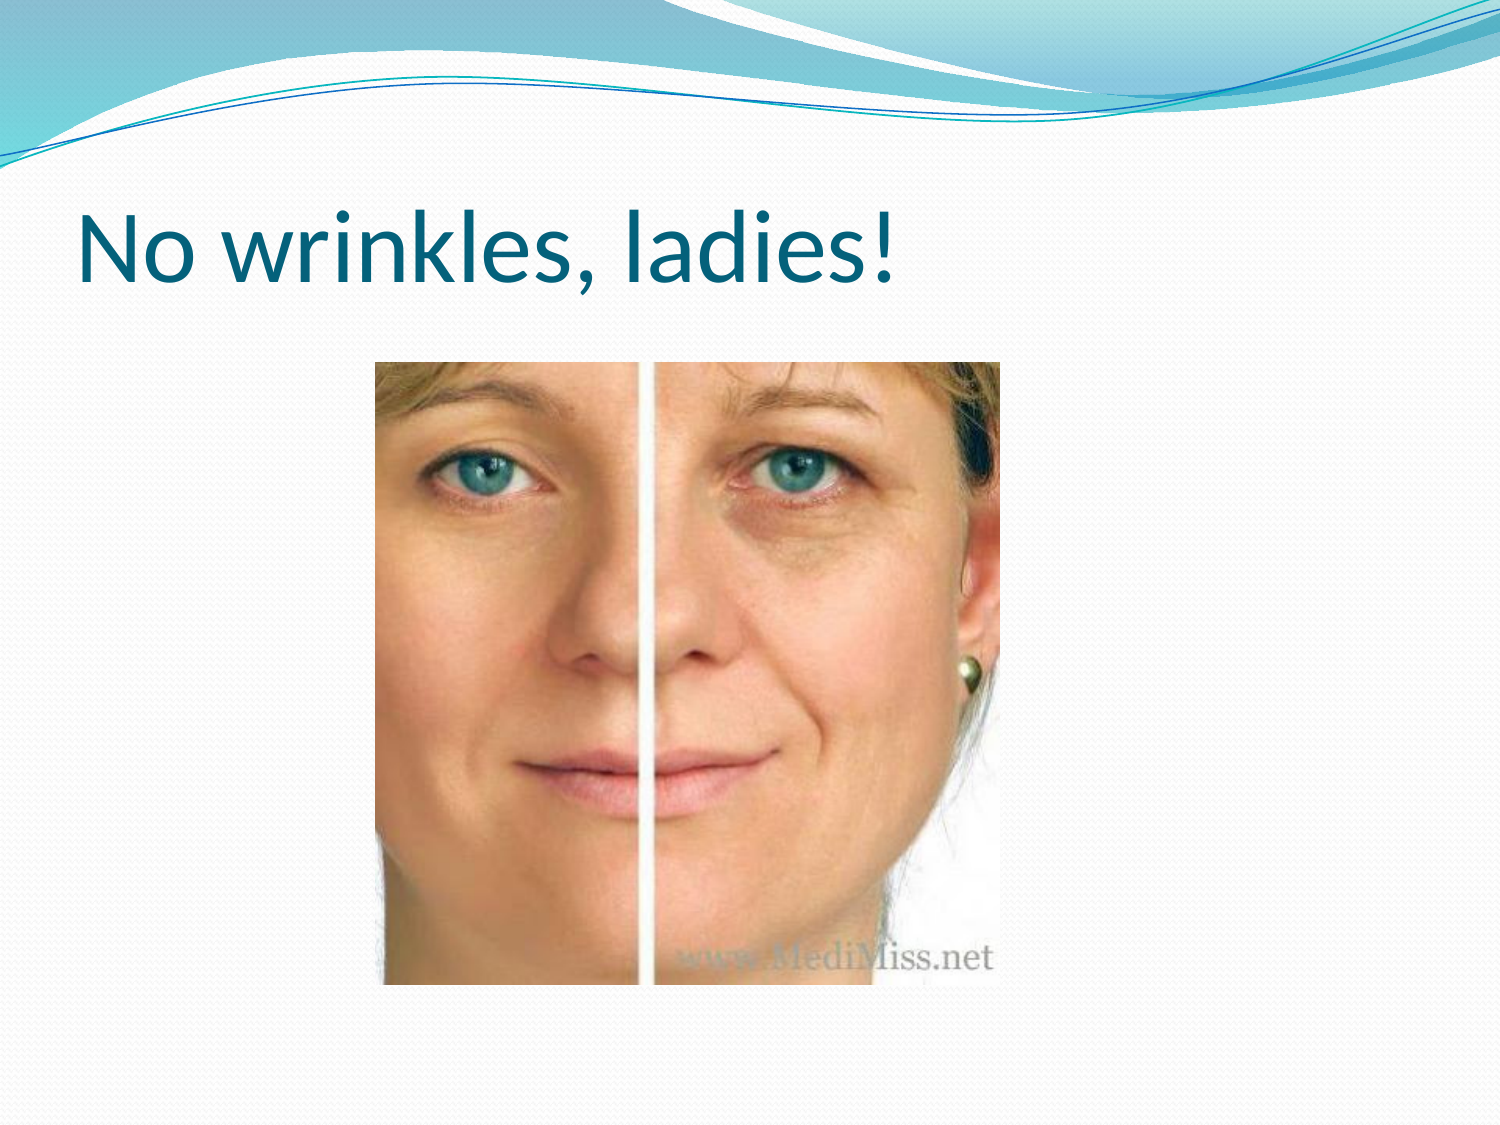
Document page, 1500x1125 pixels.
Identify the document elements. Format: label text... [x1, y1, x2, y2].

picture [374, 362, 1001, 985]
title No wrinkles, ladies! [75, 115, 1425, 303]
